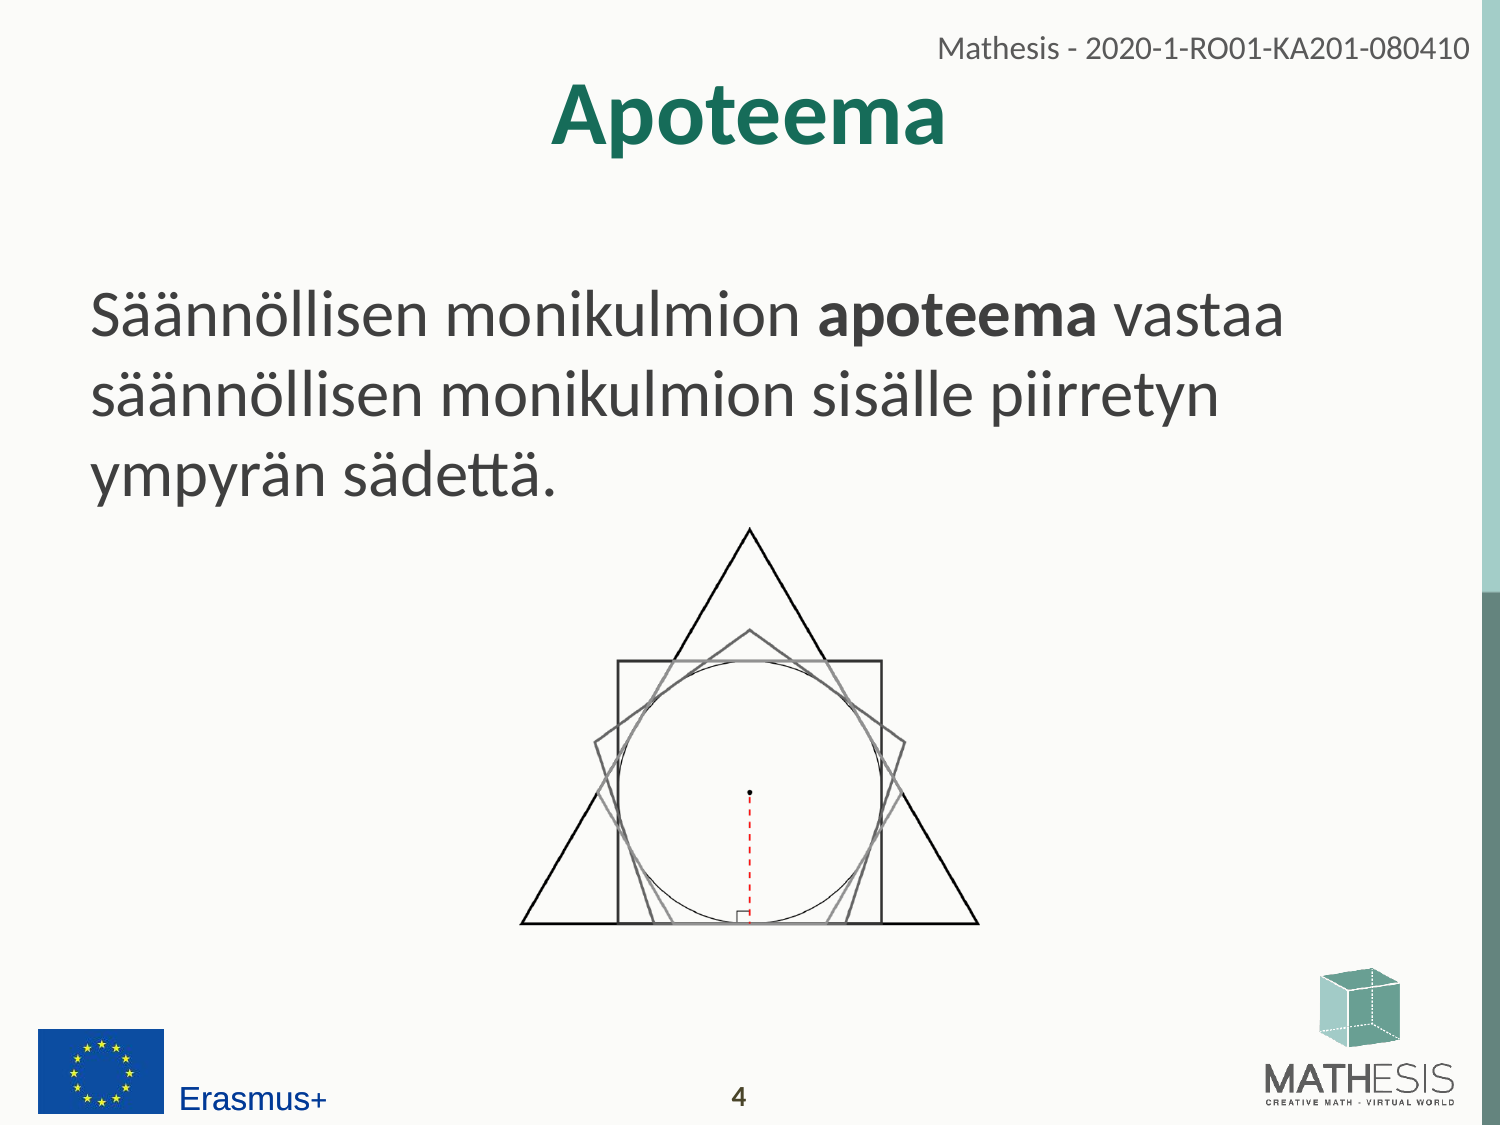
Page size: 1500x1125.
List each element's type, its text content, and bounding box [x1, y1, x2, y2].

picture [38, 1029, 164, 1114]
picture [519, 526, 981, 927]
list Säännöllisen monikulmion apoteema vastaa säännöllisen monikulmion sisälle piirretyn ympyrän sädettä. [75, 262, 1425, 551]
title Apoteema [75, 45, 1425, 233]
